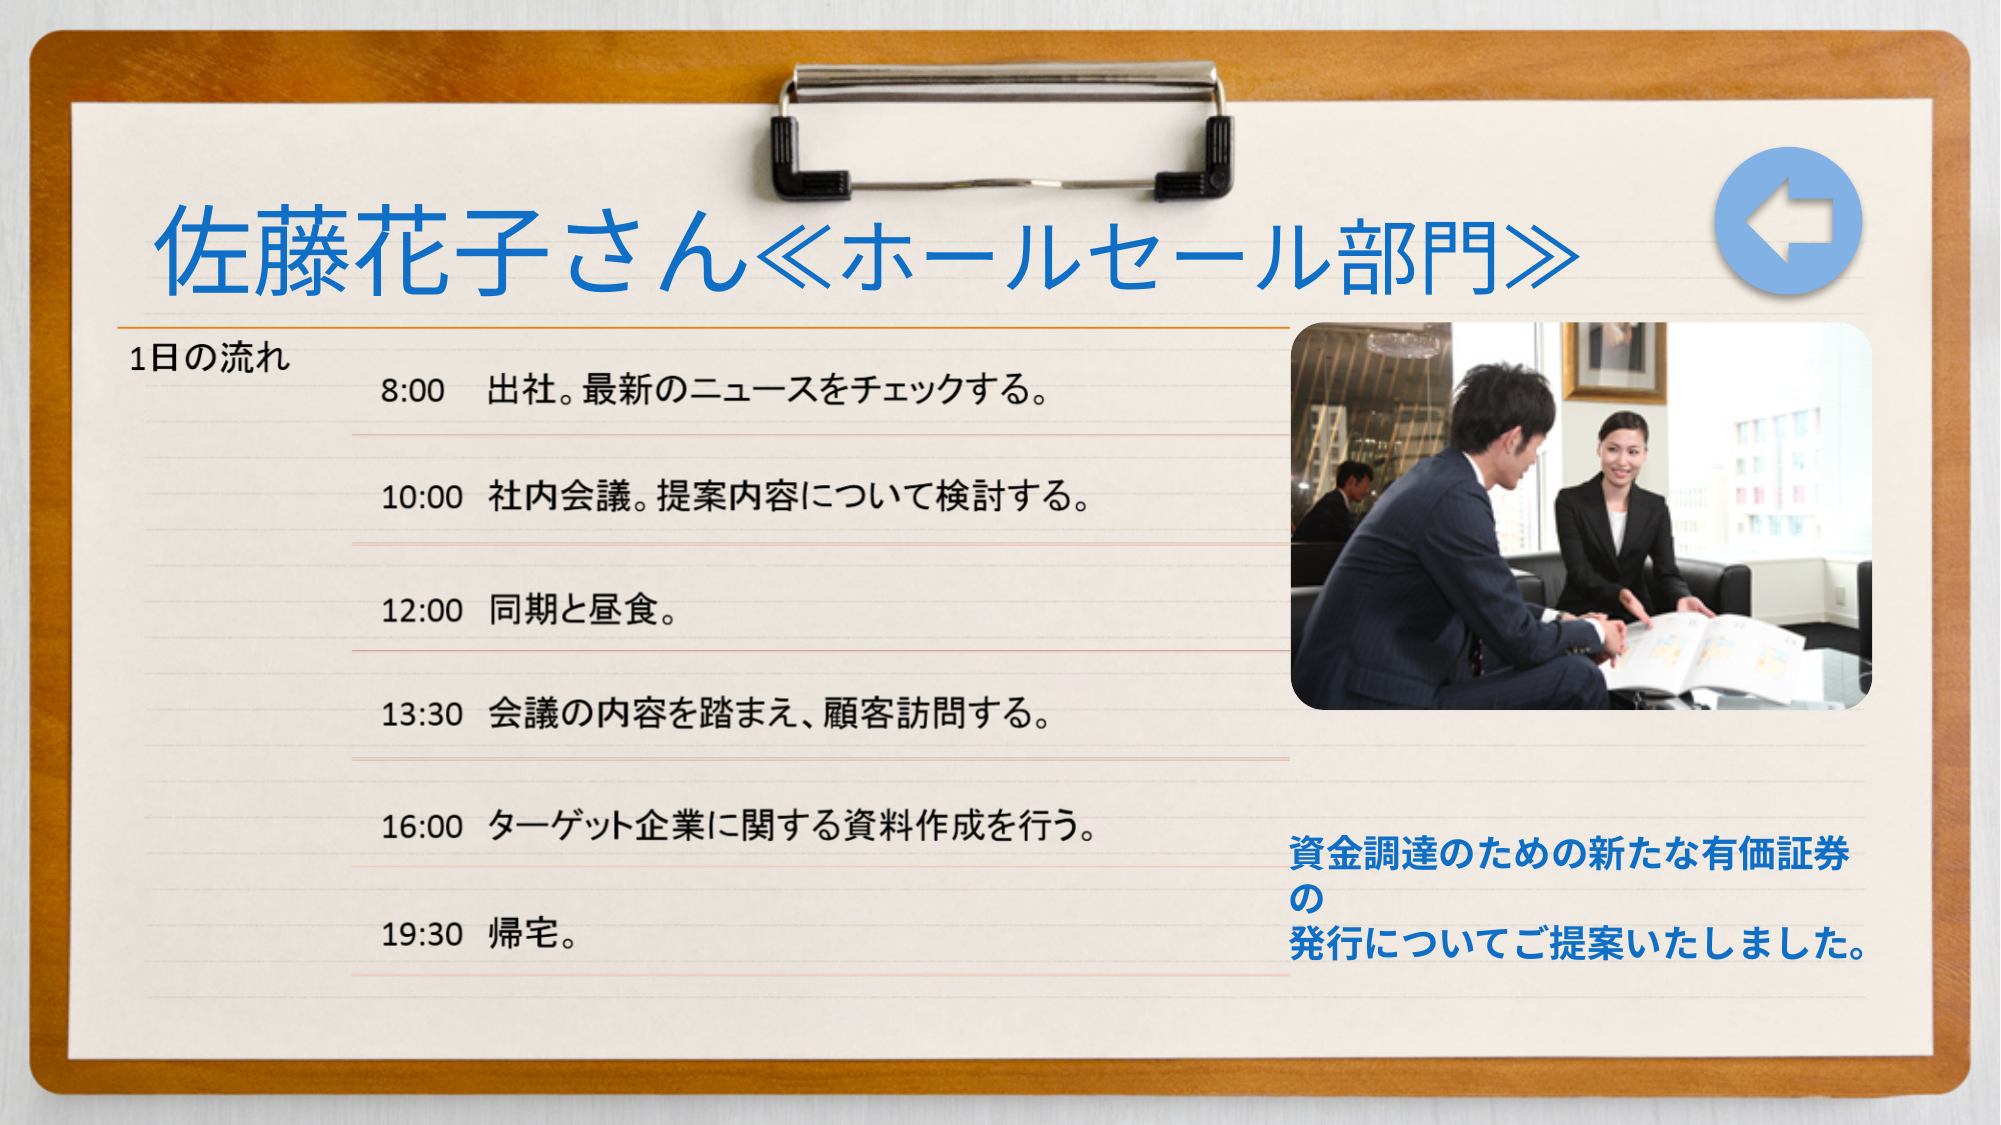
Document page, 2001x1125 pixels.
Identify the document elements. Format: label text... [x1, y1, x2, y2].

text_box 資金調達のための新たな有価証券の 発行についてご提案いたしました。 [1291, 822, 1901, 973]
picture [0, 0, 2001, 1125]
text_box [1713, 145, 1864, 296]
title 佐藤花子さん≪ホールセール部門≫ [137, 147, 1863, 322]
